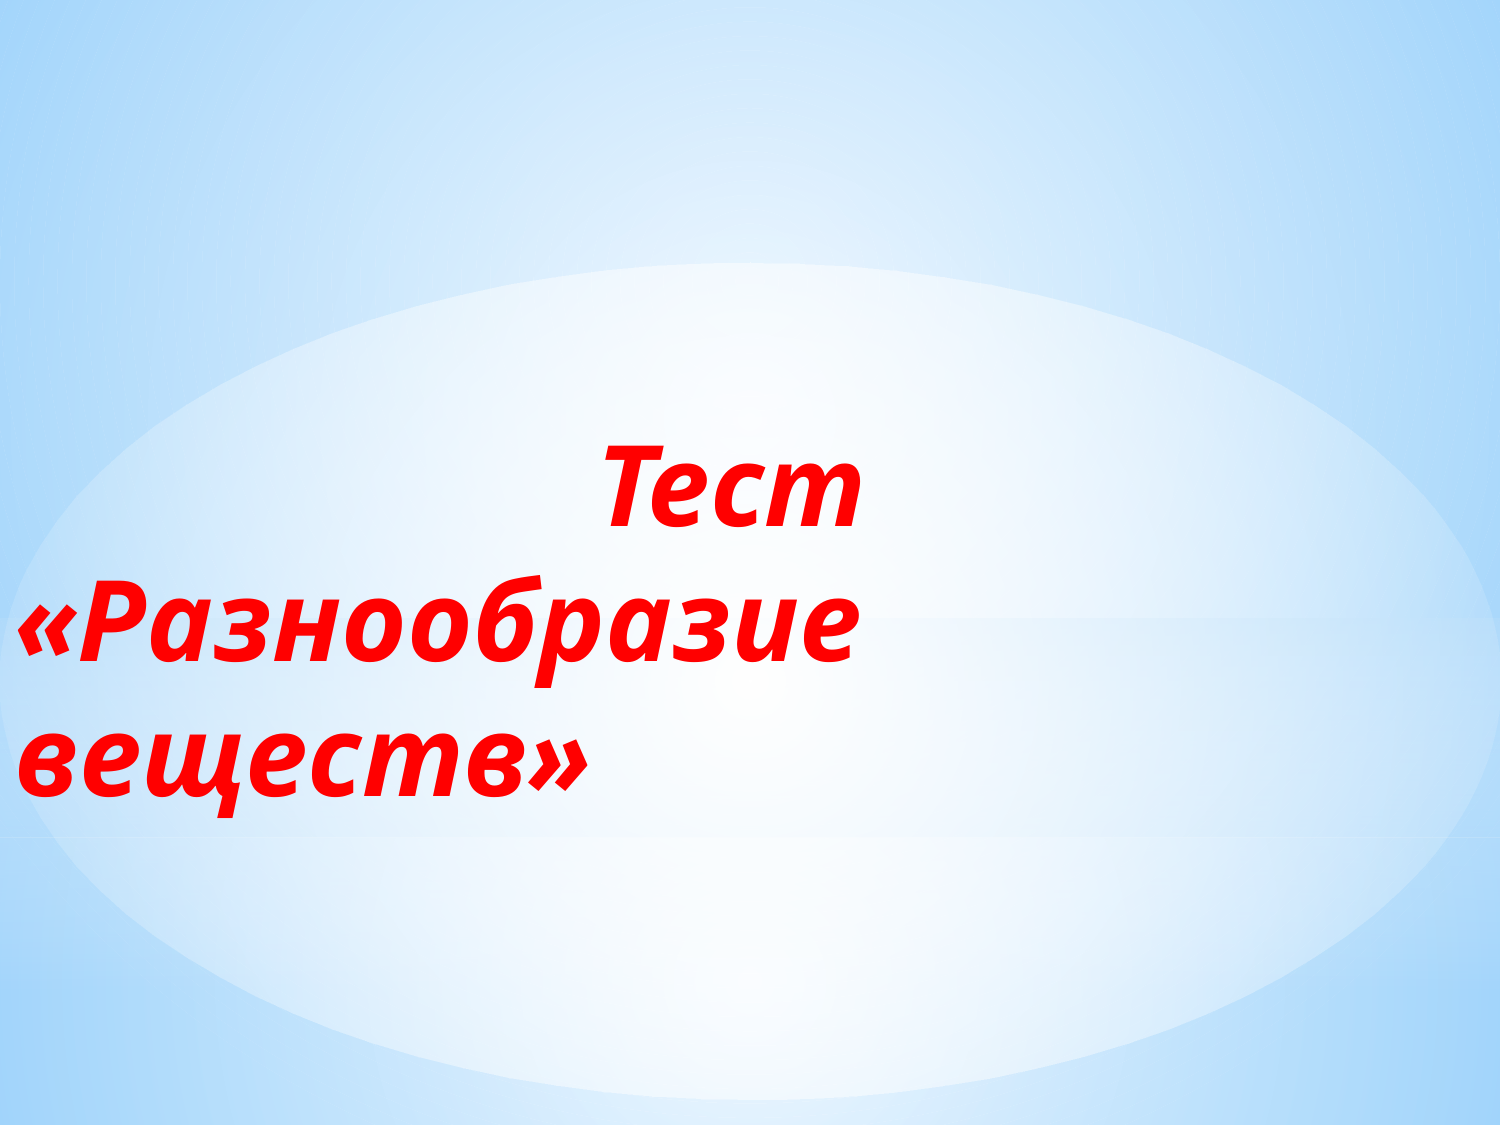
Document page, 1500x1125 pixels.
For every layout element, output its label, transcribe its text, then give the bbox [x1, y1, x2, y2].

text_box Тест «Разнообразие веществ» [0, 406, 1483, 827]
